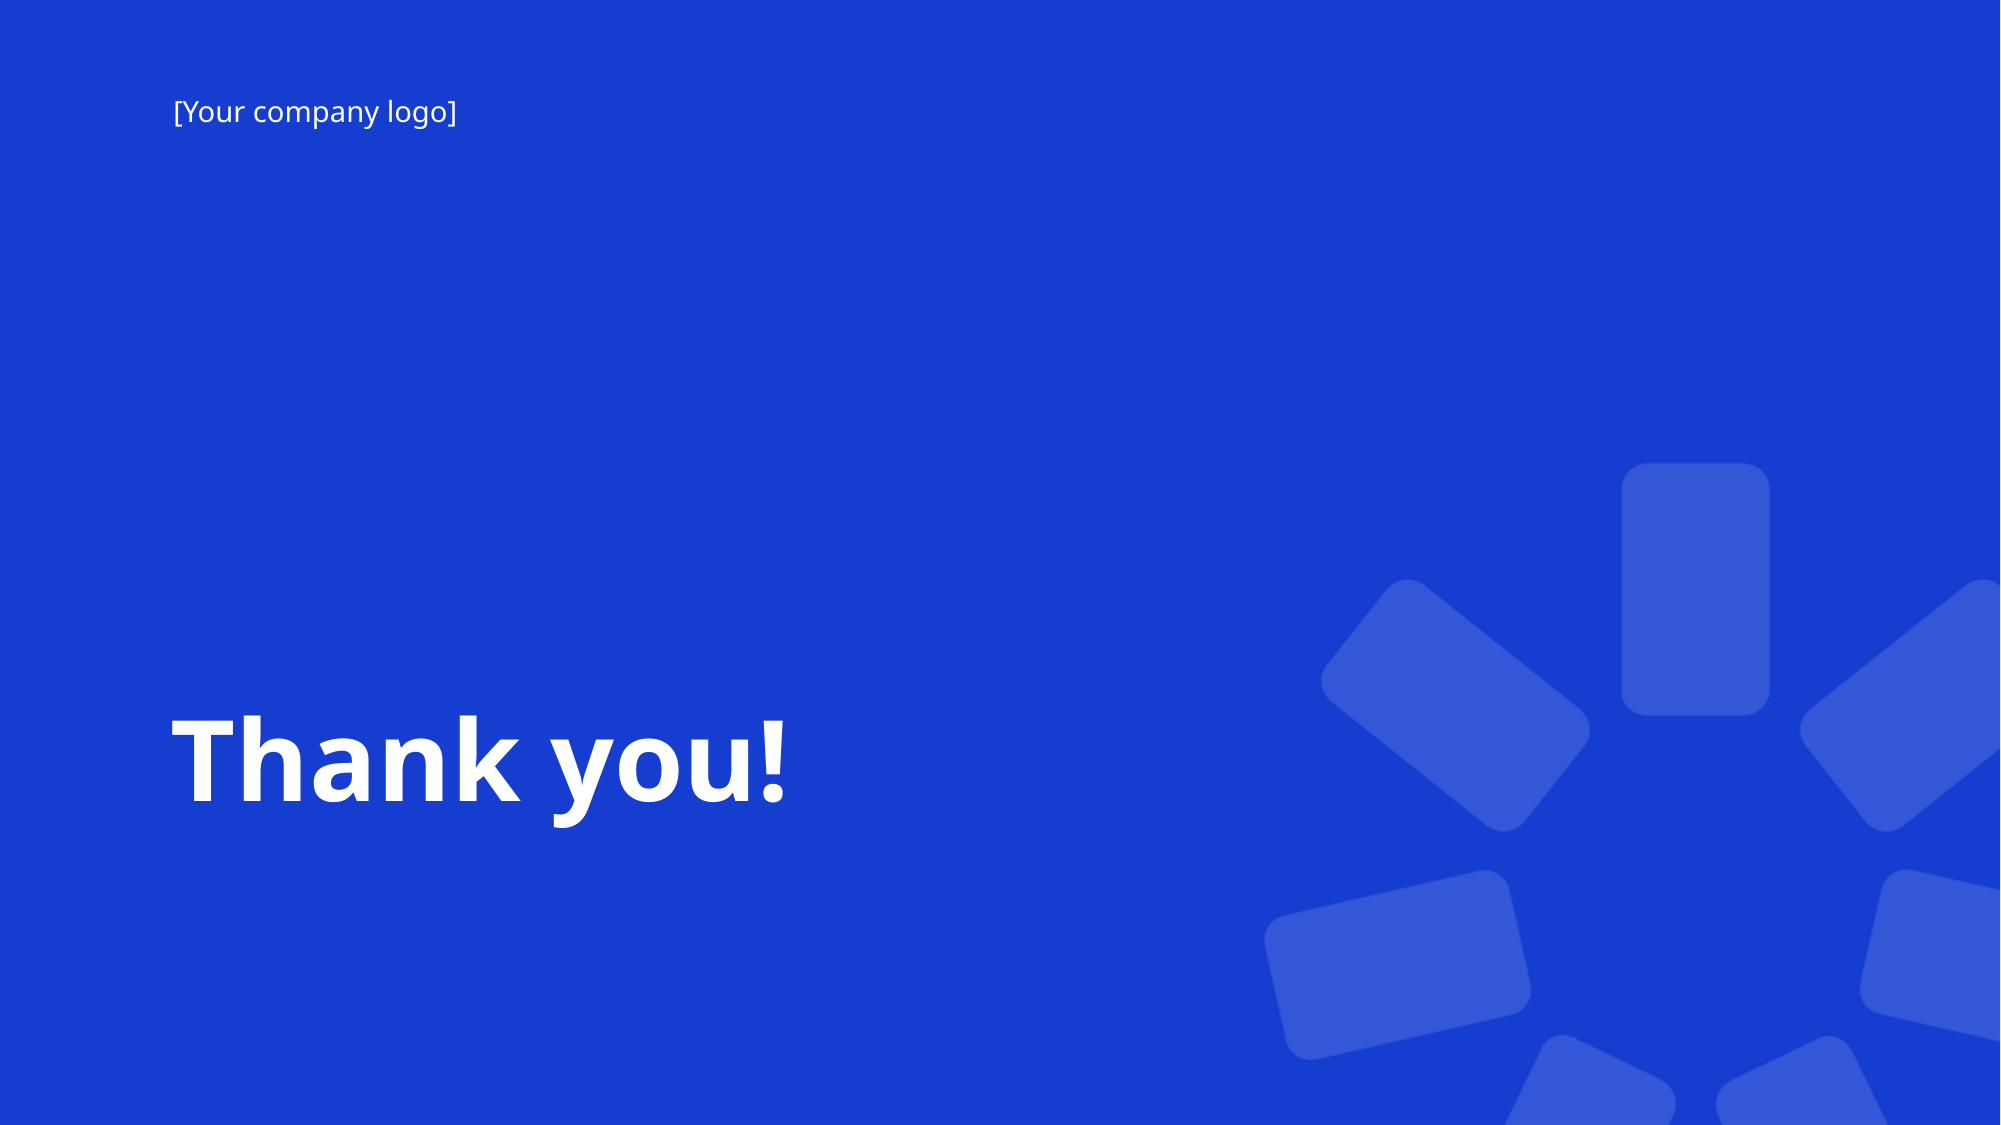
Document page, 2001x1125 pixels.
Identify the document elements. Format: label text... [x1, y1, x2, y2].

text_box Thank you! [155, 697, 1170, 834]
picture [0, 0, 2001, 1125]
text_box [Your company logo] [158, 85, 1219, 136]
